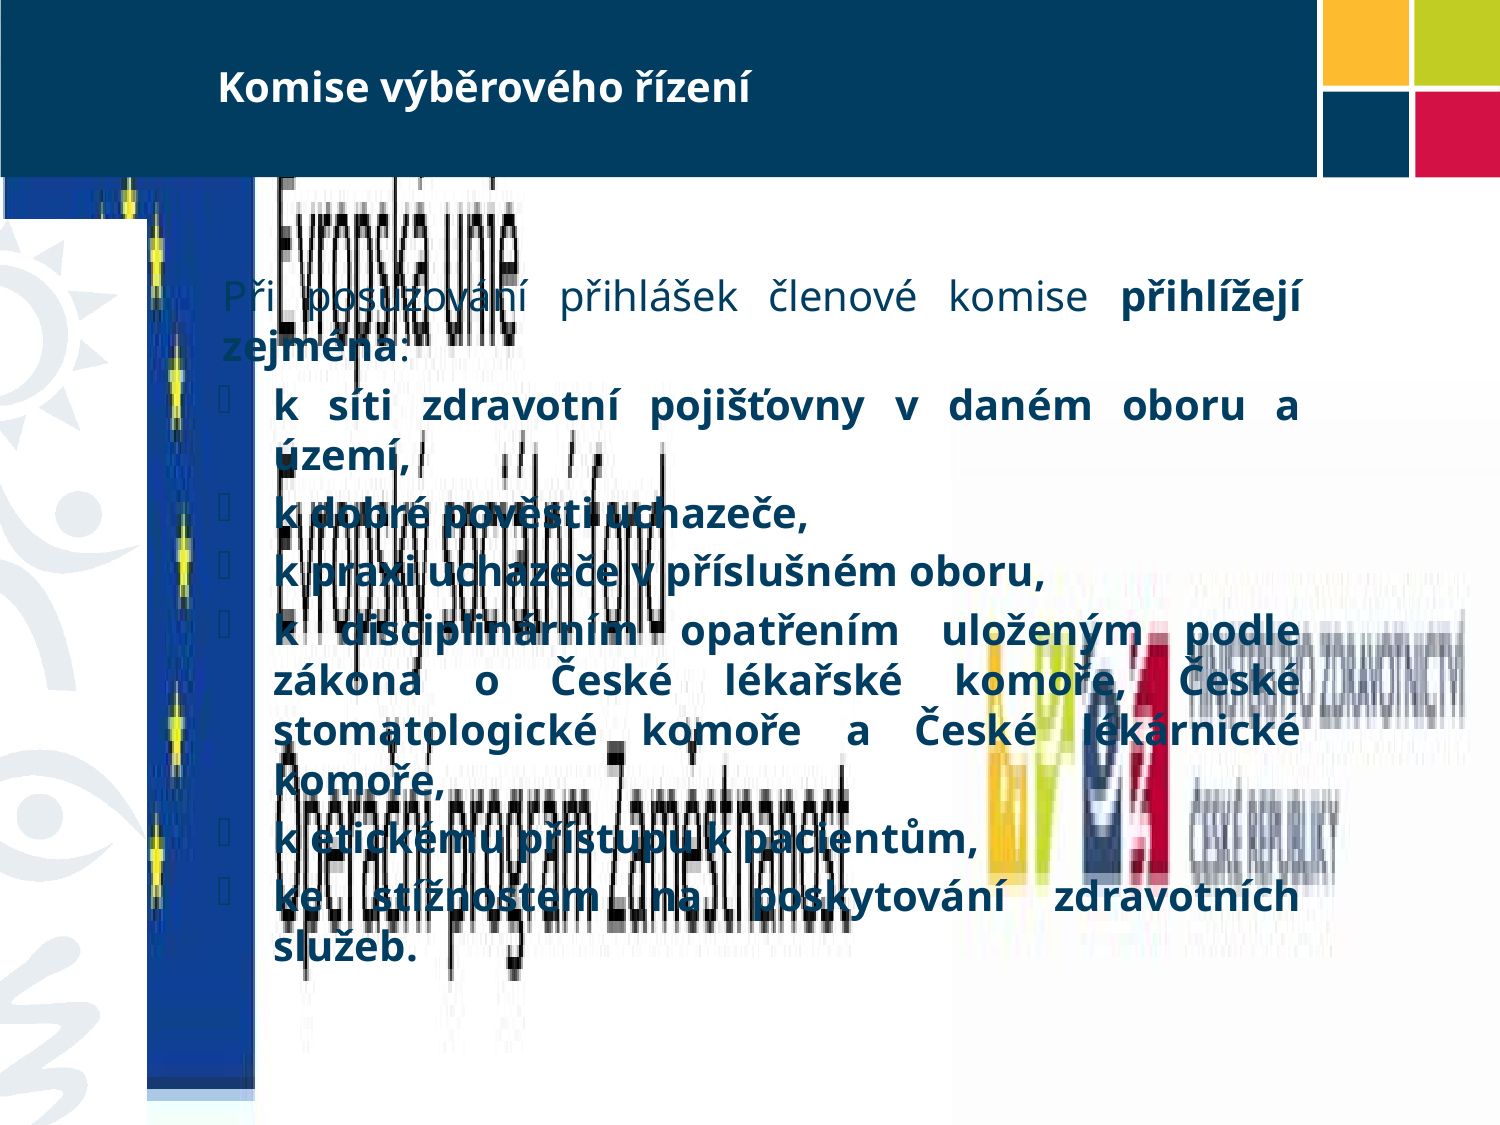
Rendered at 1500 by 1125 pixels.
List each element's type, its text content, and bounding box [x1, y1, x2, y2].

picture [0, 0, 1500, 1125]
list Při posuzování přihlášek členové komise přihlížejí zejména: k síti zdravotní pojišťovny v daném oboru a území, k dobré pověsti uchazeče, k praxi uchazeče v příslušném oboru, k disciplinárním opatřením uloženým podle zákona o České lékařské komoře, České stomatologické komoře a České lékárnické komoře, k etickému přístupu k pacientům, ke stížnostem na poskytování zdravotních služeb. [202, 262, 1317, 929]
title Komise výběrového řízení [202, 0, 1317, 173]
